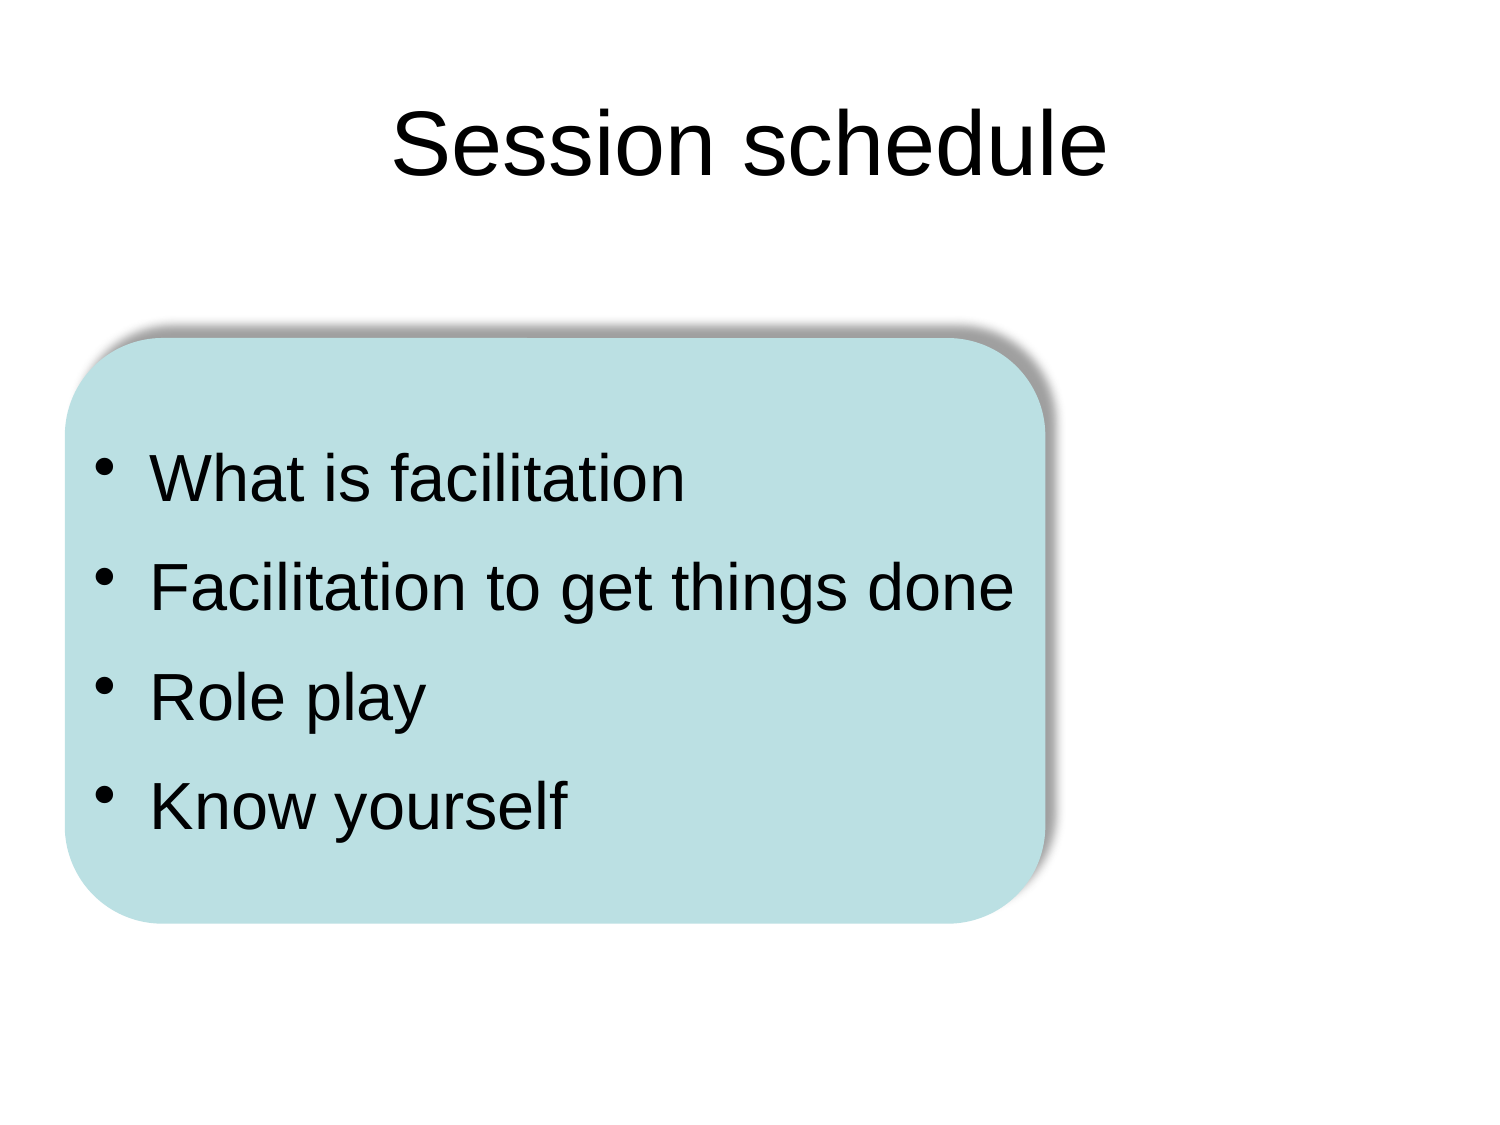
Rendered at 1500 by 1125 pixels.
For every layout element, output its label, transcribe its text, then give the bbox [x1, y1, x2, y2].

title Session schedule [75, 45, 1425, 233]
text_box What is facilitation Facilitation to get things done Role play Know yourself [64, 337, 1046, 924]
